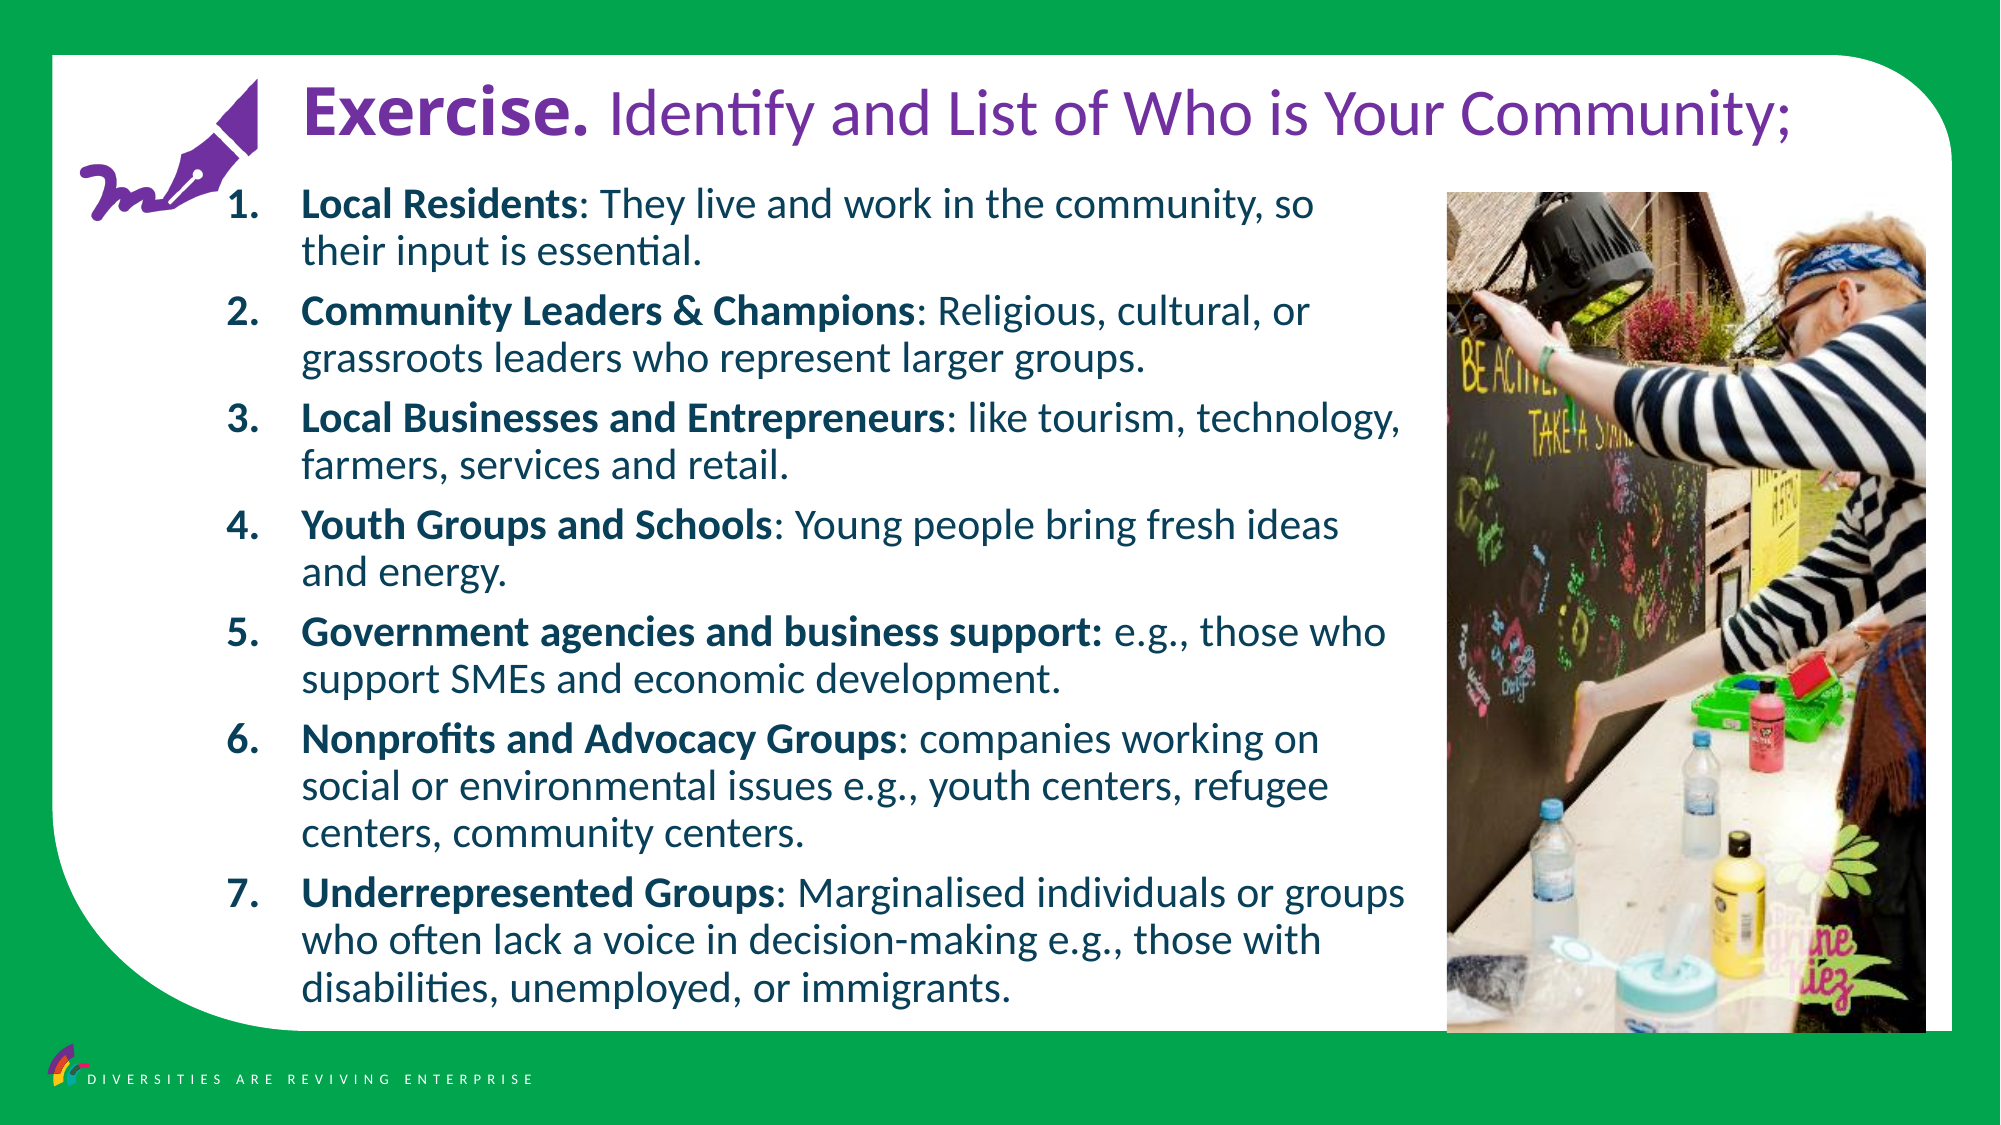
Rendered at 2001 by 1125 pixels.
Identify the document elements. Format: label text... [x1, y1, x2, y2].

picture [76, 59, 261, 244]
picture [1446, 192, 1926, 1033]
list Local Residents: They live and work in the community, so their input is essential. Community Leaders & Champions: Religious, cultural, or grassroots leaders who represent larger groups. Local Businesses and Entrepreneurs: like tourism, technology, farmers, services and retail. Youth Groups and Schools: Young people bring fresh ideas and energy. Government agencies and business support: e.g., those who support SMEs and economic development. Nonprofits and Advocacy Groups: companies working on social or environmental issues e.g., youth centers, refugee centers, community centers. Underrepresented Groups: Marginalised individuals or groups who often lack a voice in decision-making e.g., those with disabilities, unemployed, or immigrants. [211, 173, 1421, 805]
list Exercise. Identify and List of Who is Your Community; [286, 70, 2000, 203]
